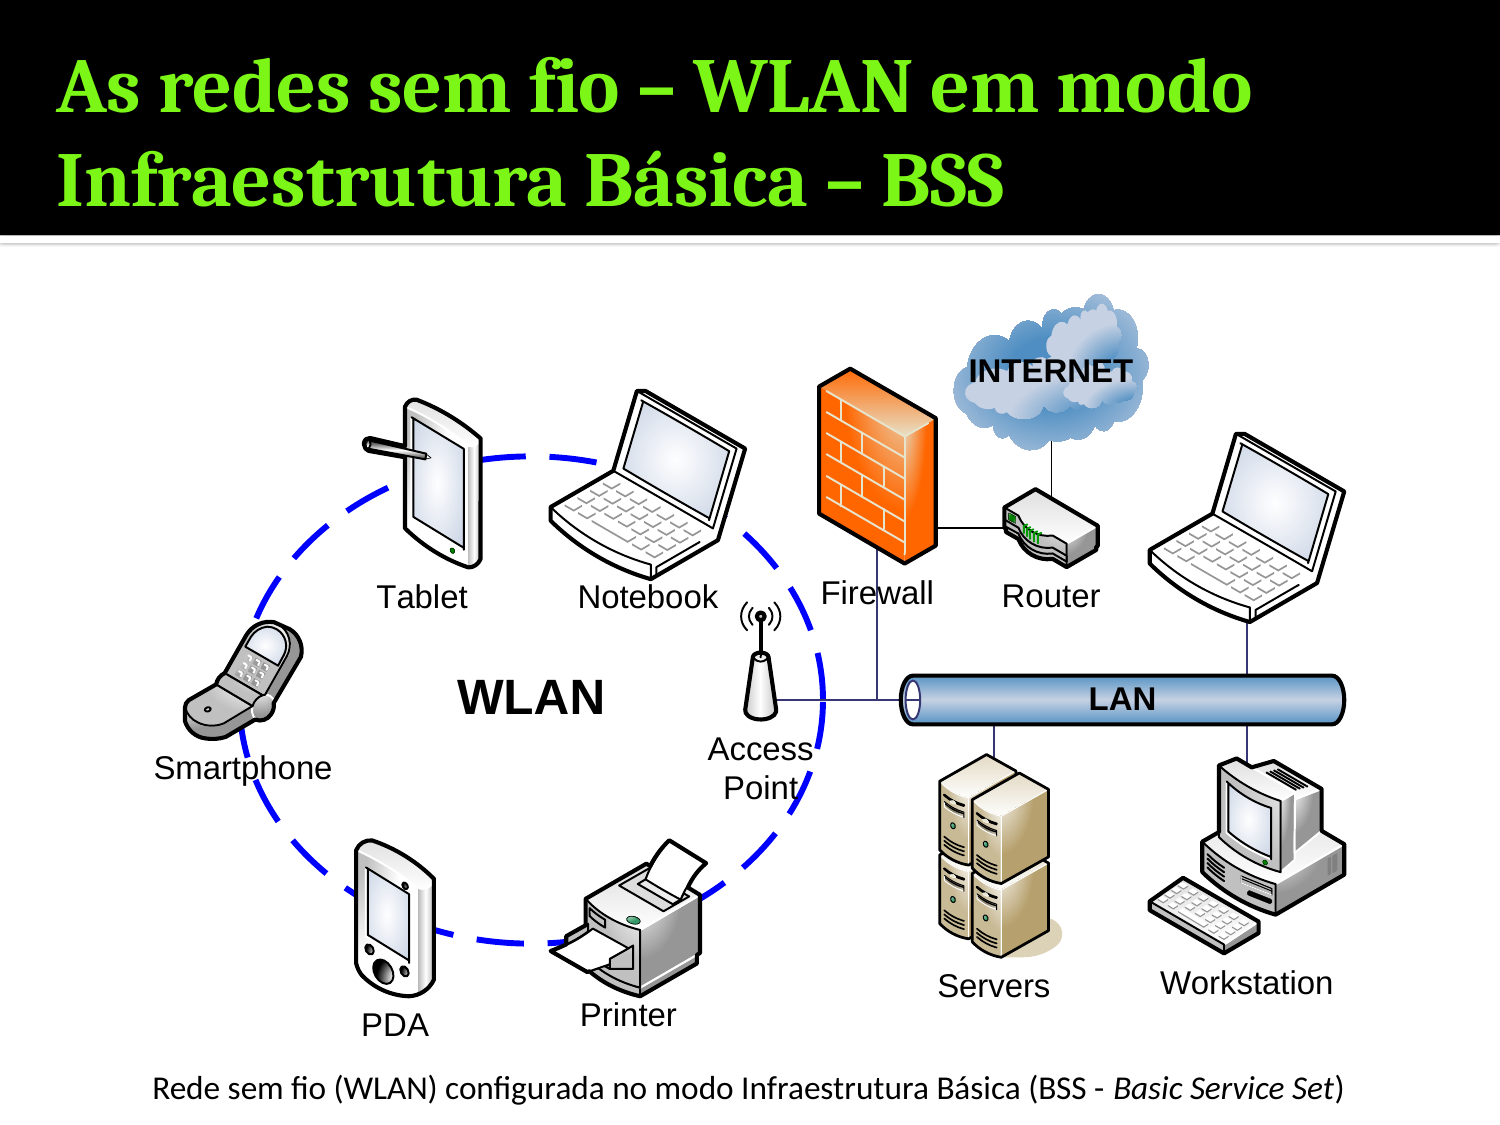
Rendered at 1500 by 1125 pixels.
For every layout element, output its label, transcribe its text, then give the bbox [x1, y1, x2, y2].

title As redes sem fio – WLAN em modo Infraestrutura Básica – BSS [41, 25, 1459, 231]
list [150, 291, 1350, 1050]
text_box Rede sem fio (WLAN) configurada no modo Infraestrutura Básica (BSS - Basic Service Set) [137, 1058, 1368, 1114]
